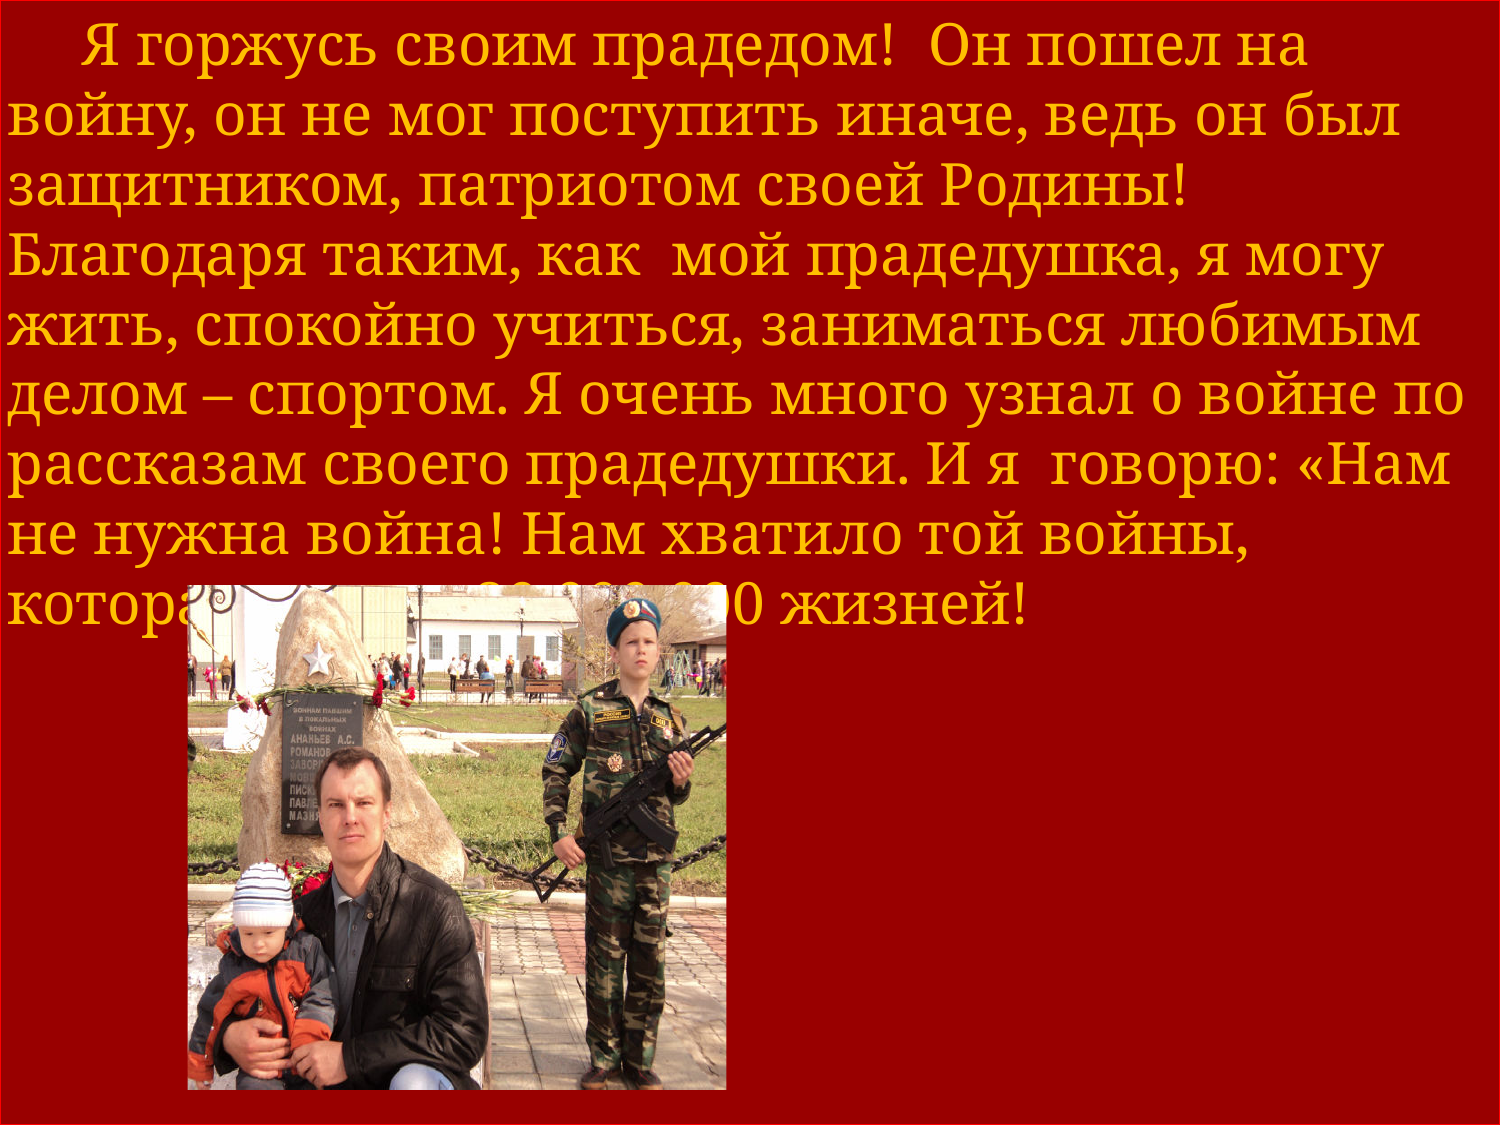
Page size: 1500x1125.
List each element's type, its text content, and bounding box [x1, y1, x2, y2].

list Я горжусь своим прадедом! Он пошел на войну, он не мог поступить иначе, ведь он был защитником, патриотом своей Родины! Благодаря таким, как мой прадедушка, я могу жить, спокойно учиться, заниматься любимым делом – спортом. Я очень много узнал о войне по рассказам своего прадедушки. И я говорю: «Нам не нужна война! Нам хватило той войны, которая унесла 20 000 000 жизней! [0, 0, 1500, 1125]
picture [187, 585, 727, 1091]
